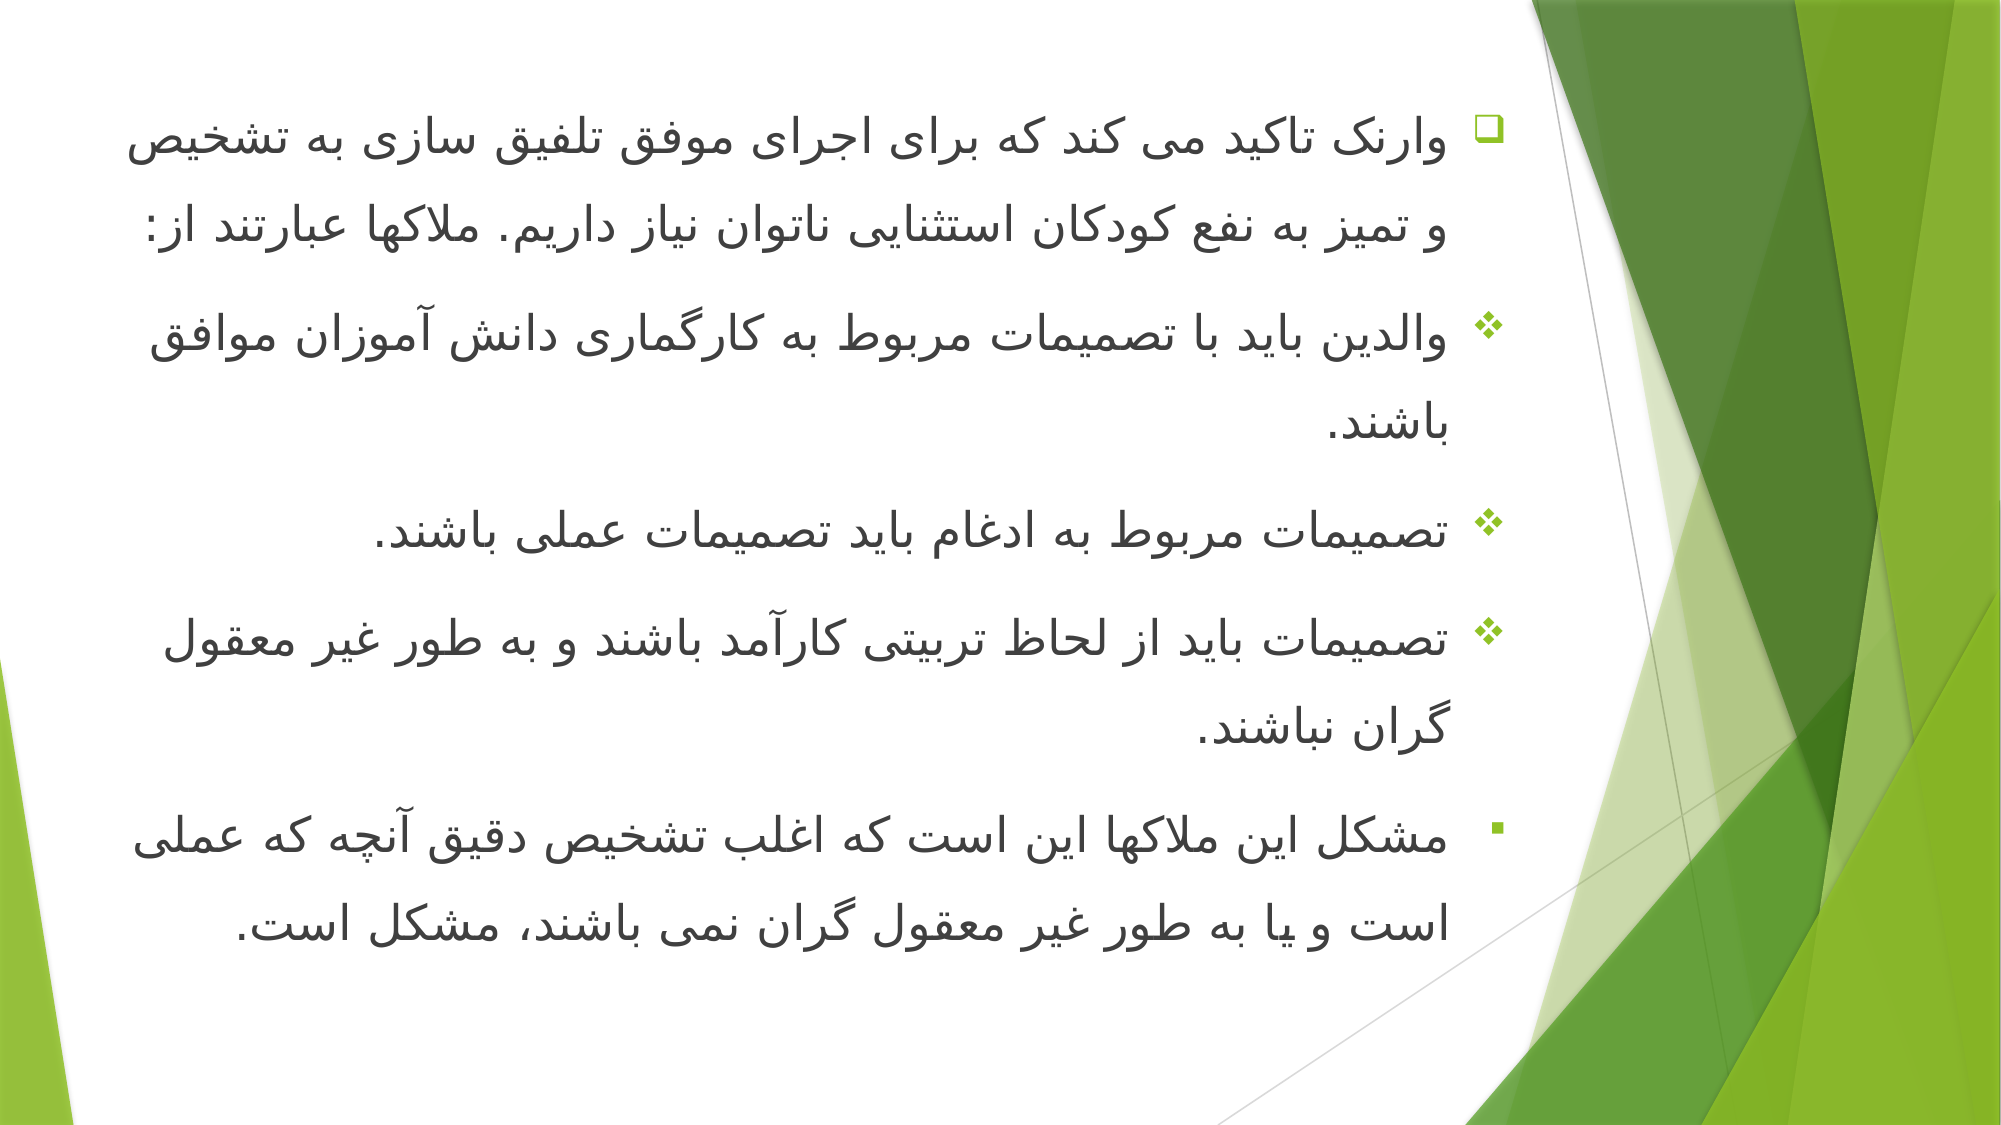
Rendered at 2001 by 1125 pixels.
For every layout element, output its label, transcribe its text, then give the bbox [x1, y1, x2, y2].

list وارنک تاکید می کند که برای اجرای موفق تلفیق سازی به تشخیص و تمیز به نفع کودکان استثنایی ناتوان نیاز داریم. ملاکها عبارتند از: والدین باید با تصمیمات مربوط به کارگماری دانش آموزان موافق باشند. تصمیمات مربوط به ادغام باید تصمیمات عملی باشند. تصمیمات باید از لحاظ تربیتی کارآمد باشند و به طور غیر معقول گران نباشند. مشکل این ملاکها این است که اغلب تشخیص دقیق آنچه که عملی است و یا به طور غیر معقول گران نمی باشند، مشکل است. [111, 67, 1522, 992]
